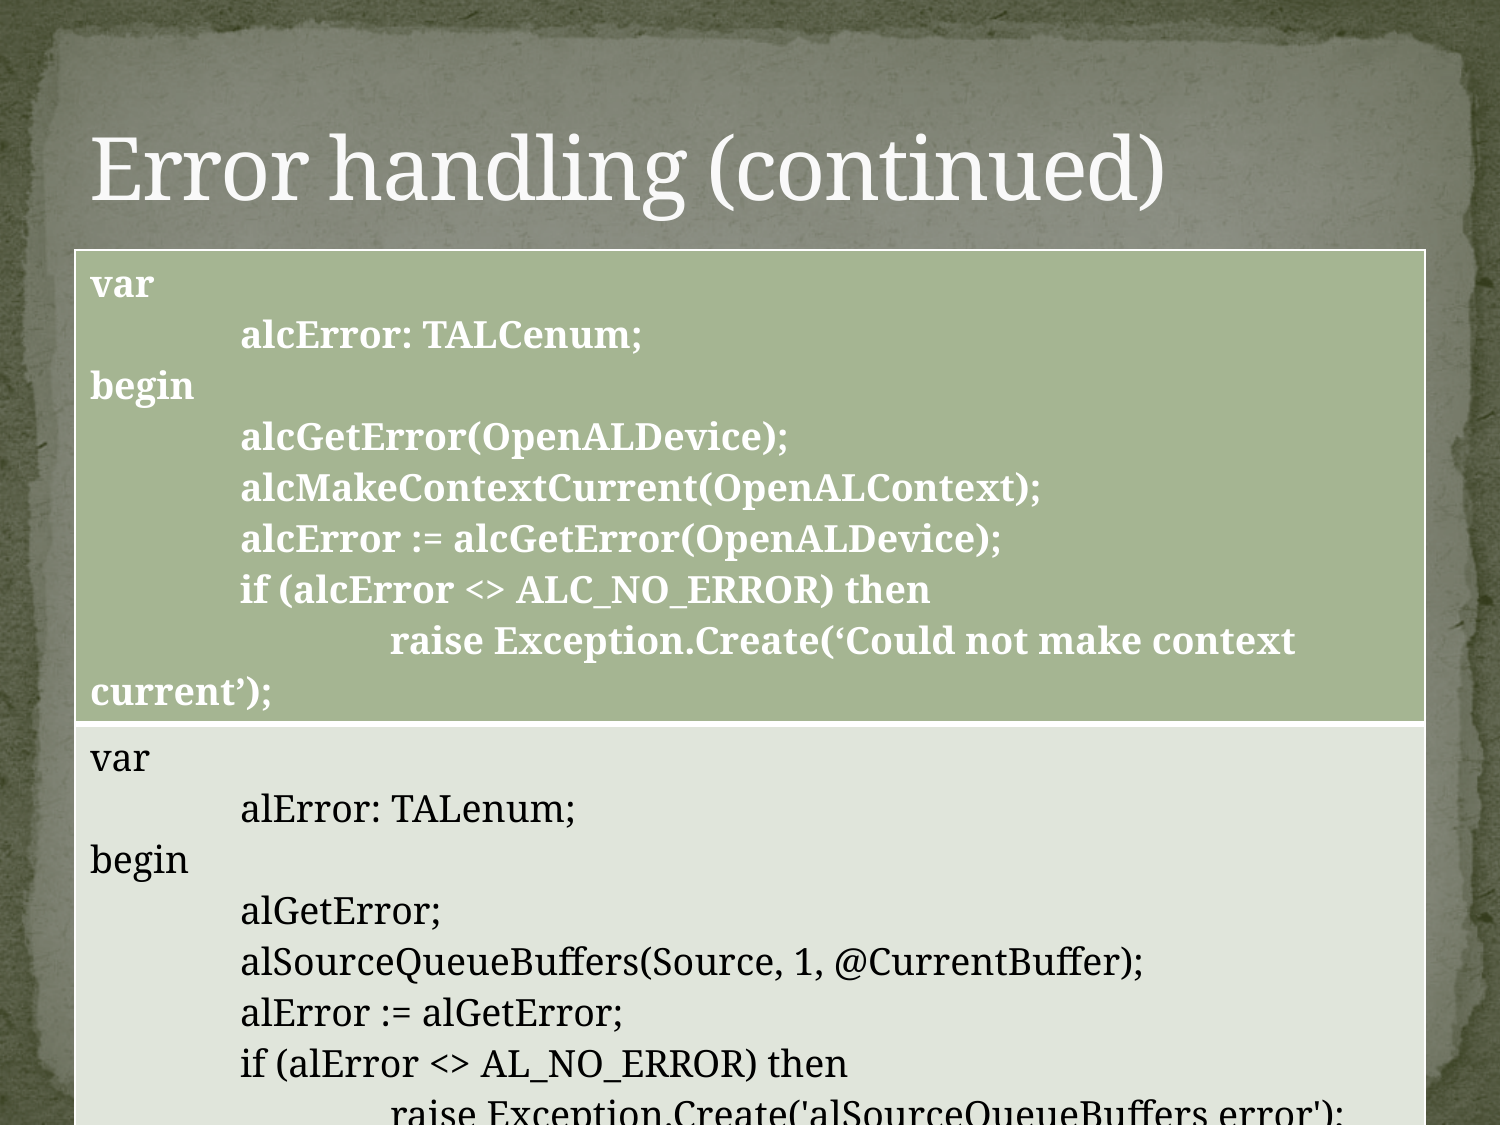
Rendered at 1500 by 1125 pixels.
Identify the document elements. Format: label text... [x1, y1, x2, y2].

title Error handling (continued) [74, 24, 1425, 225]
table_header var alcError: TALCenum; begin alcGetError(OpenALDevice); alcMakeContextCurrent(OpenALContext); alcError := alcGetError(OpenALDevice); if (alcError <> ALC_NO_ERROR) then raise Exception.Create(‘Could not make context current’); [76, 251, 1424, 721]
table_cell var alError: TALenum; begin alGetError; alSourceQueueBuffers(Source, 1, @CurrentBuffer); alError := alGetError; if (alError <> AL_NO_ERROR) then raise Exception.Create('alSourceQueueBuffers error'); [76, 727, 1424, 1125]
